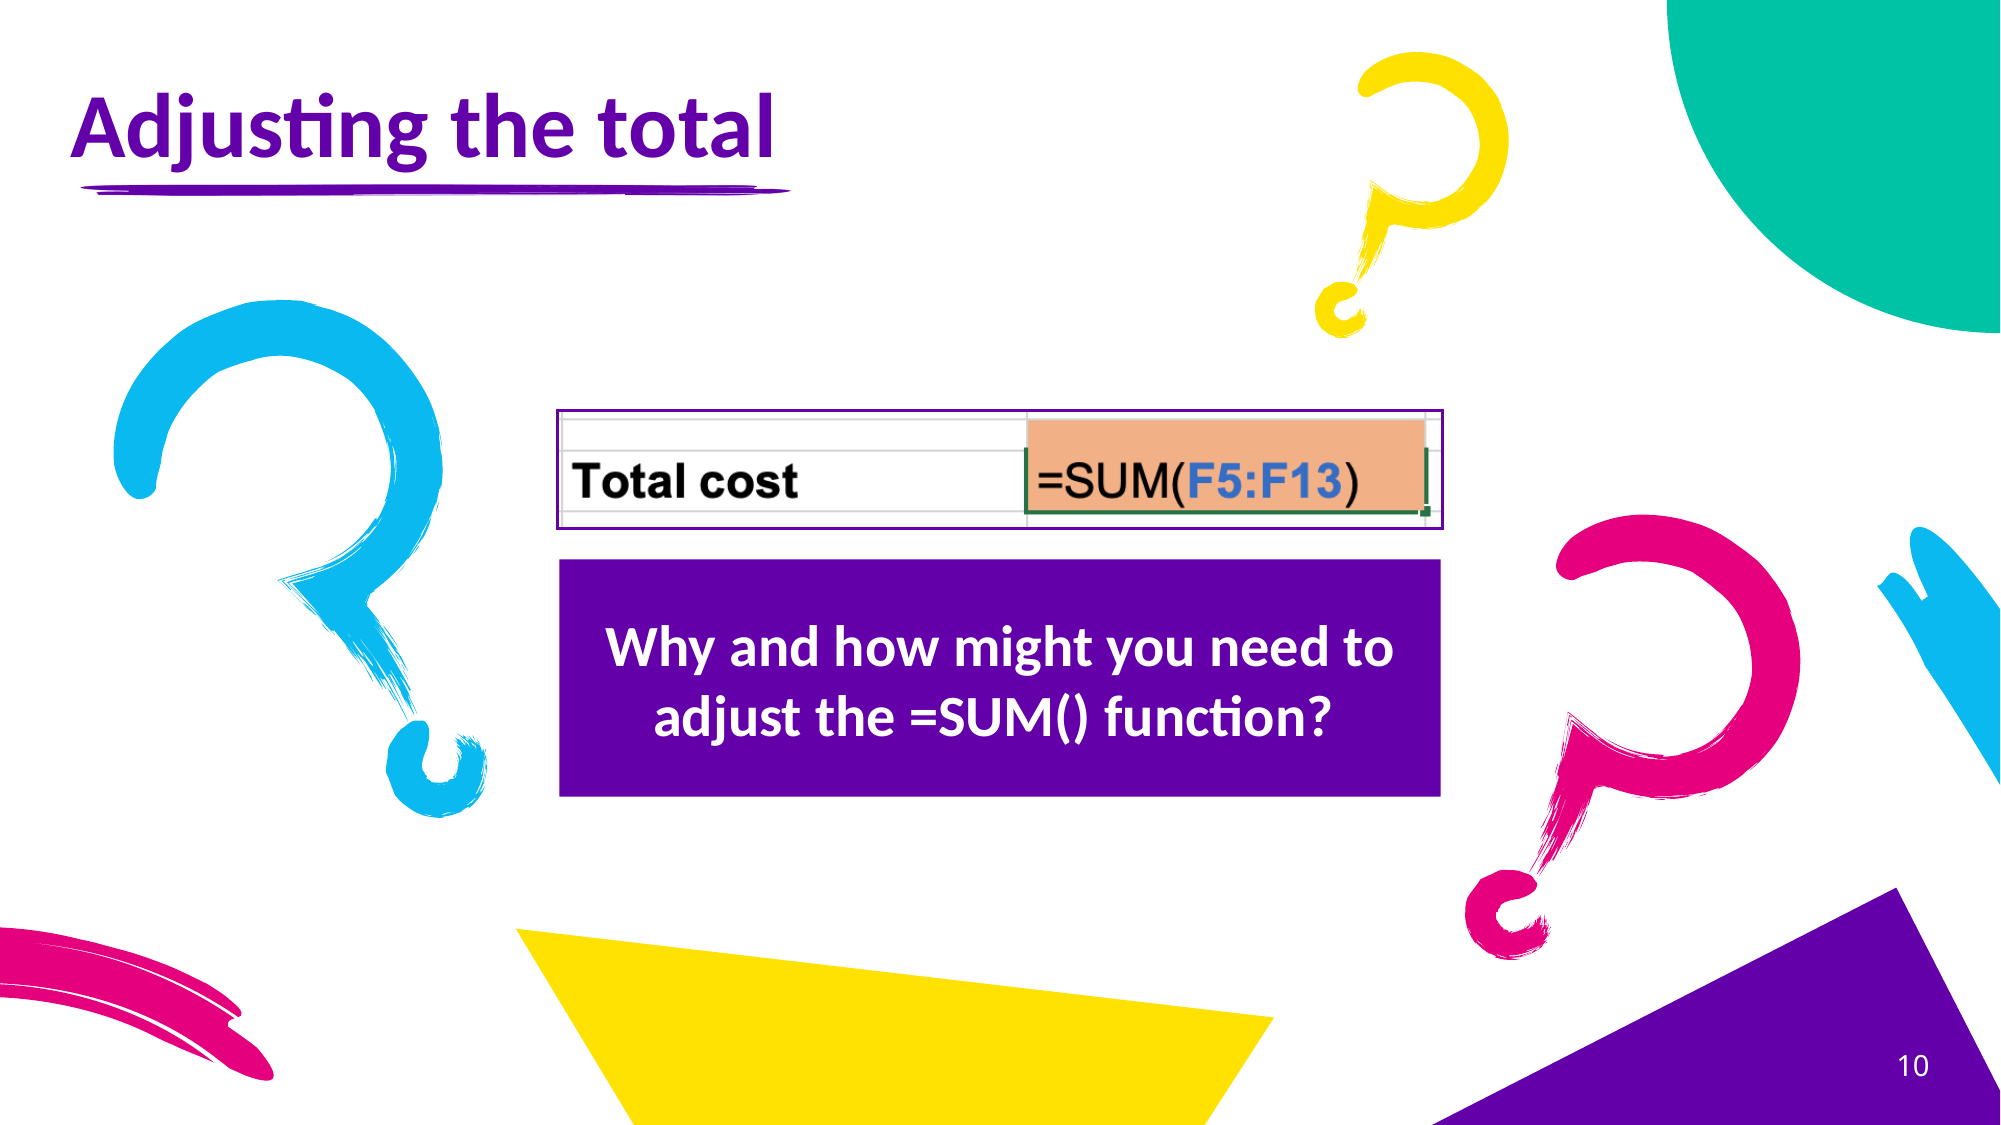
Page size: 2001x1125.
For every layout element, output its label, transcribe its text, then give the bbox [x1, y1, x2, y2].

text_box Why and how might you need to adjust the =SUM() function? [558, 558, 1442, 798]
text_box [1482, 511, 1763, 993]
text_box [193, 274, 504, 834]
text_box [1320, 49, 1489, 354]
picture [559, 412, 1441, 527]
slide_number 10 [1673, 1037, 1945, 1097]
title Adjusting the total [55, 30, 1041, 226]
